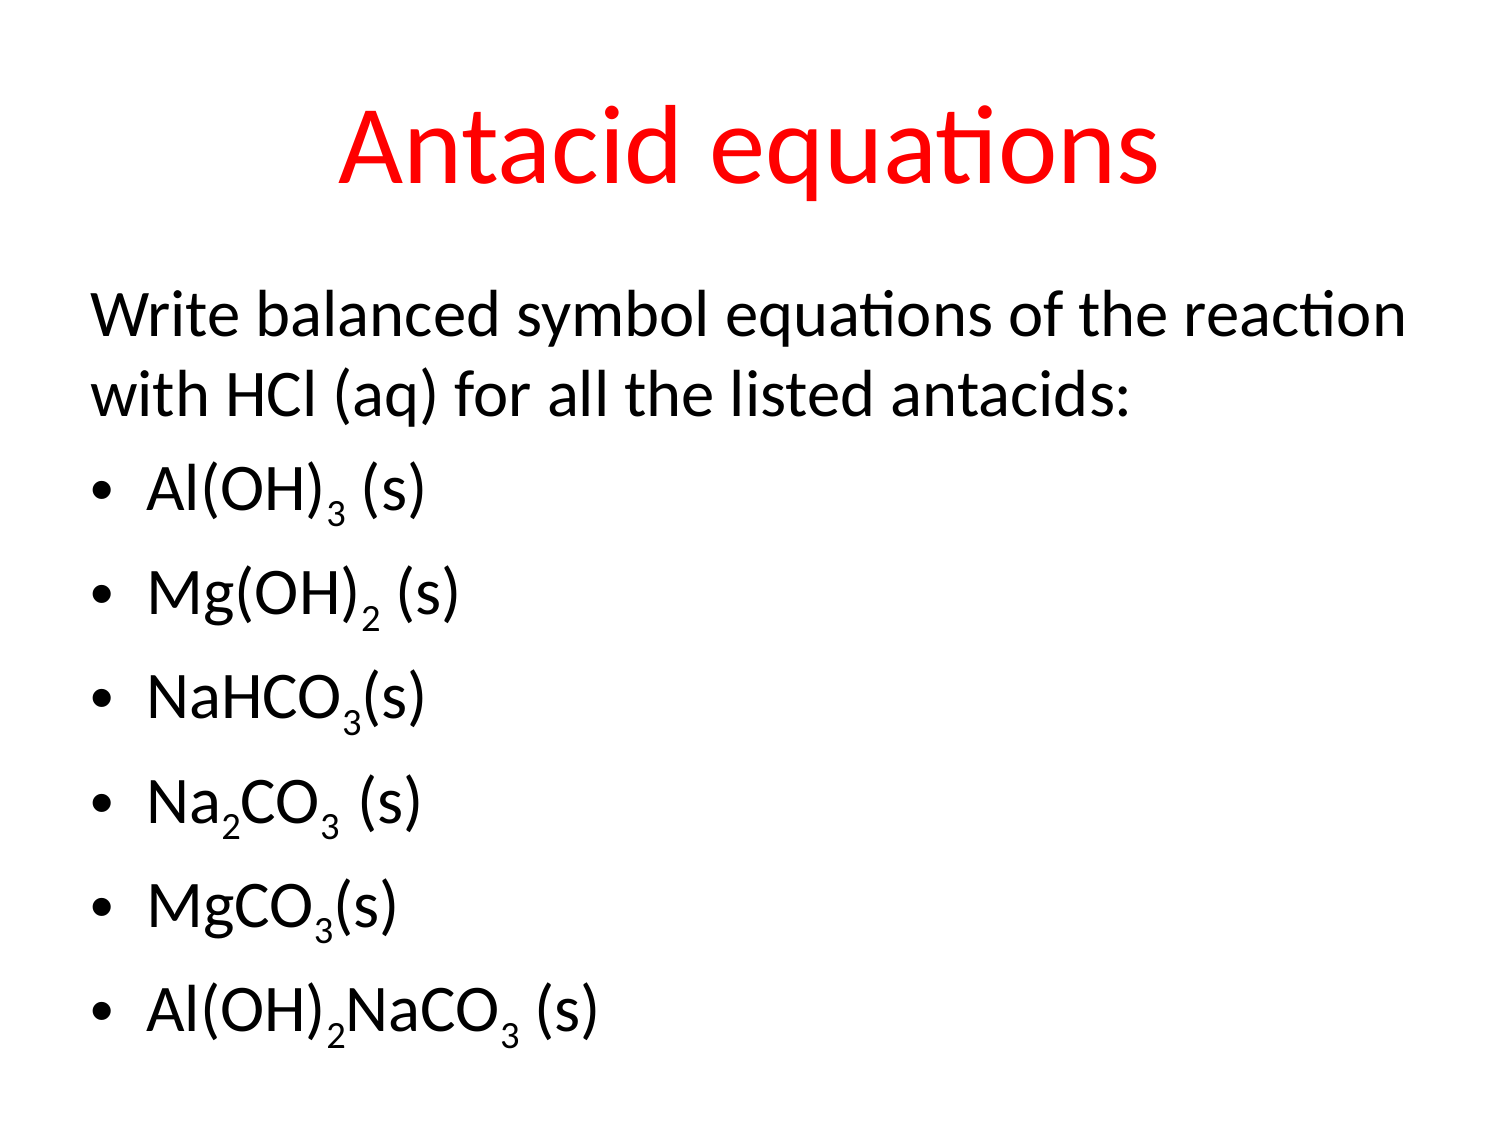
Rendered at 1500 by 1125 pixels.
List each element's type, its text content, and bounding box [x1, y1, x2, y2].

title Antacid equations [75, 45, 1425, 233]
list Write balanced symbol equations of the reaction with HCl (aq) for all the listed antacids: Al(OH)3 (s) Mg(OH)2 (s) NaHCO3(s) Na2CO3 (s) MgCO3(s) Al(OH)2NaCO3 (s) [75, 262, 1425, 1088]
